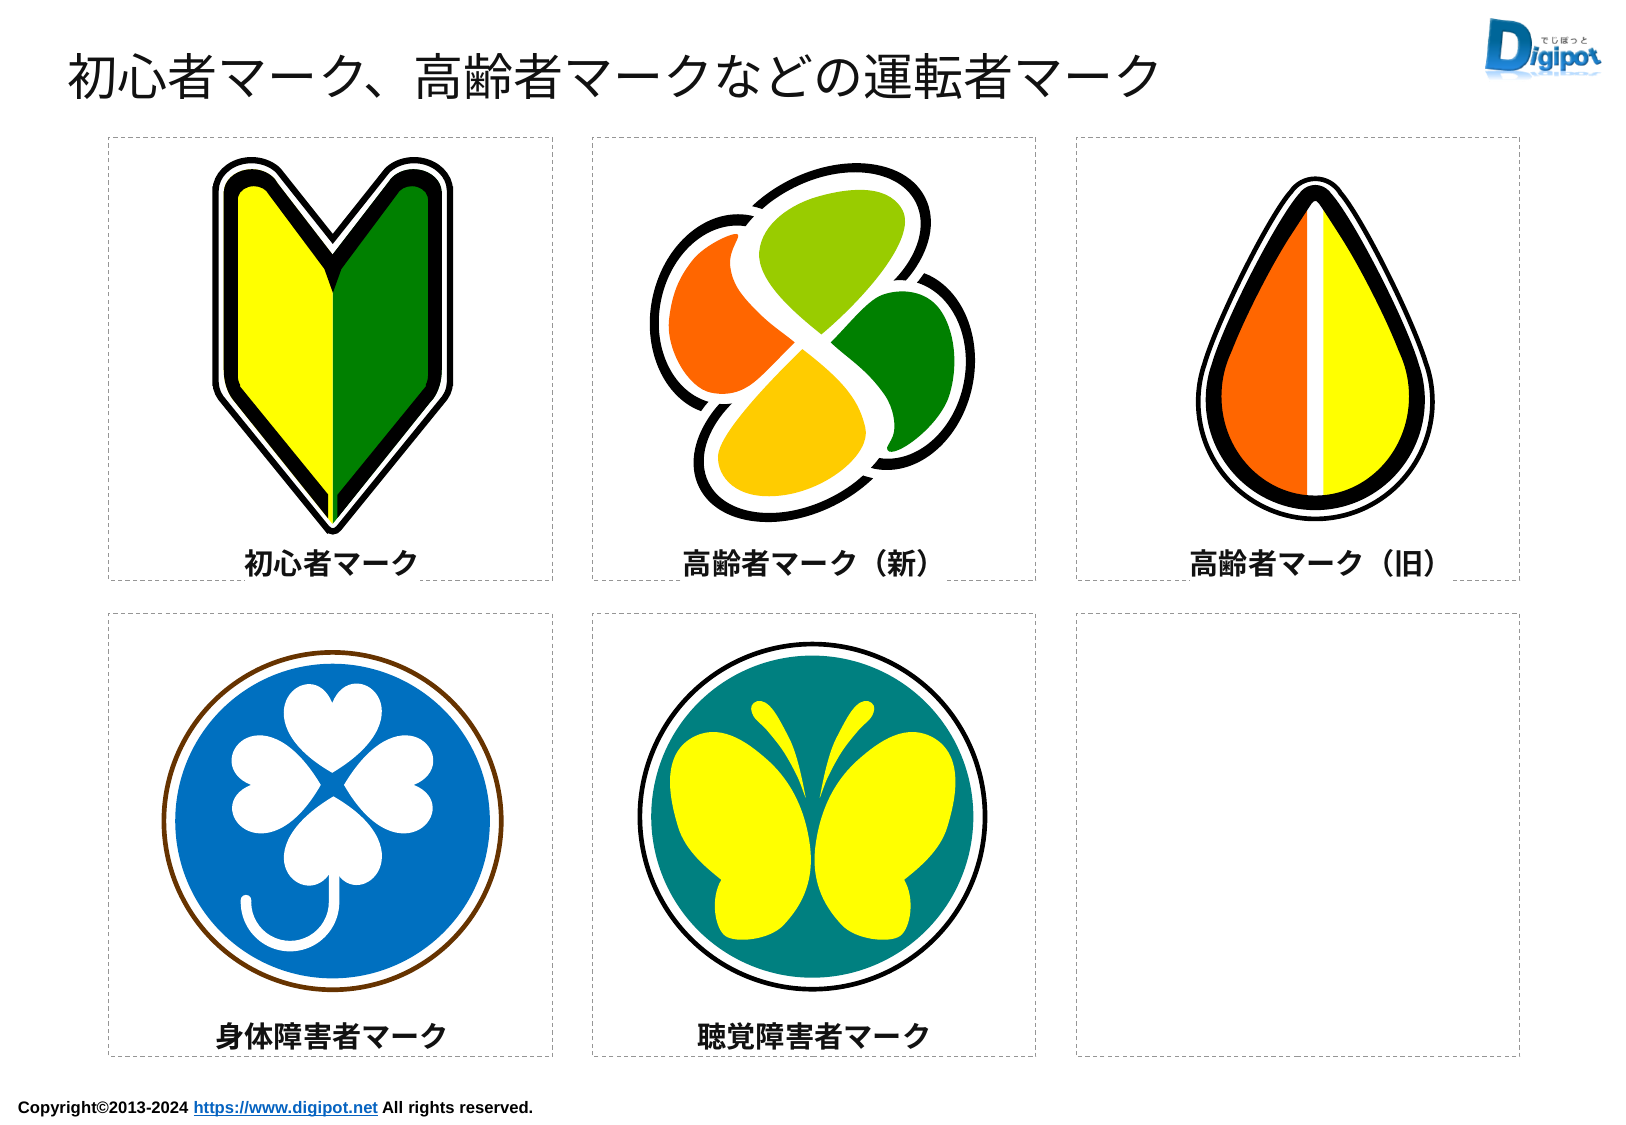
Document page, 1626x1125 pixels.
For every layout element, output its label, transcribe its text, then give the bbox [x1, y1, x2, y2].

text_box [1198, 178, 1433, 519]
text_box 高齢者マーク（新） [667, 538, 961, 588]
text_box 高齢者マーク（旧） [1174, 538, 1468, 588]
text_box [163, 652, 502, 990]
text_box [639, 644, 986, 990]
text_box 聴覚障害者マーク [682, 1011, 947, 1061]
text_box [215, 160, 450, 532]
text_box 身体障害者マーク [200, 1011, 465, 1061]
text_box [649, 163, 976, 523]
text_box 初心者マーク、高齢者マークなどの運転者マーク [53, 38, 1179, 113]
picture [1485, 18, 1602, 82]
text_box 初心者マーク [229, 538, 436, 588]
